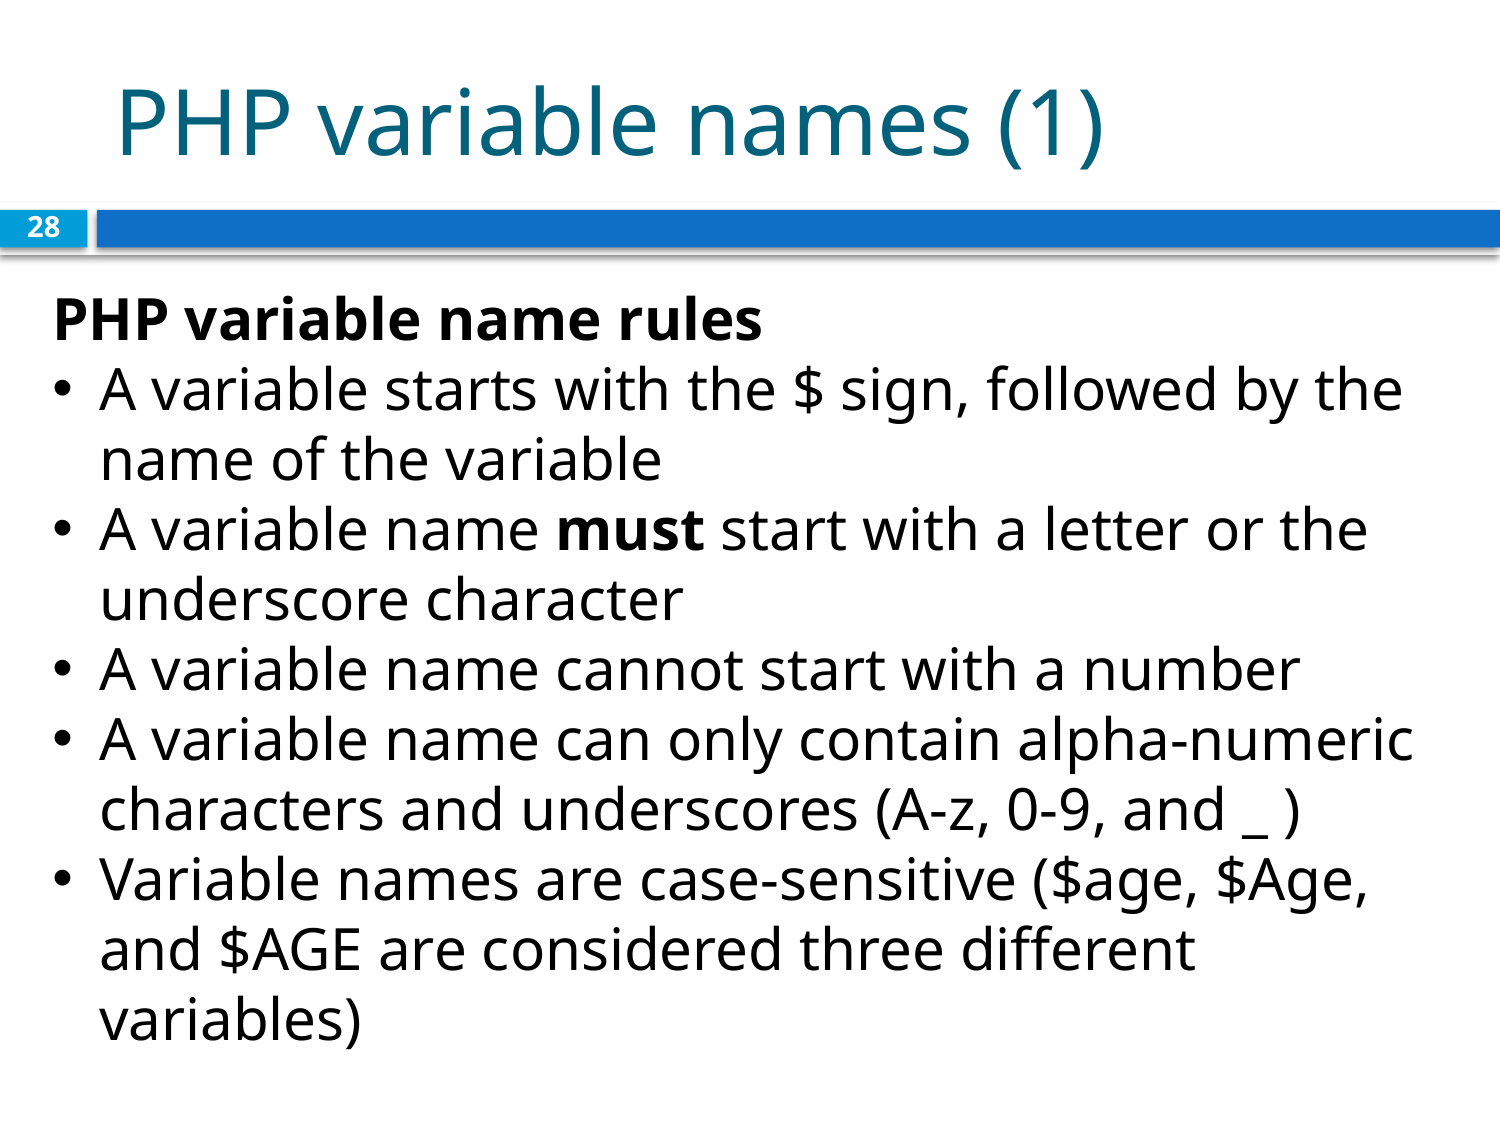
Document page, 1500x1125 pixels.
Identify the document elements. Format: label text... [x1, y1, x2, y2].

slide_number 28 [0, 208, 88, 249]
title PHP variable names (1) [99, 37, 1438, 201]
text_box PHP variable name rules A variable starts with the $ sign, followed by the name of the variable A variable name must start with a letter or the underscore character A variable name cannot start with a number A variable name can only contain alpha-numeric characters and underscores (A-z, 0-9, and _ ) Variable names are case-sensitive ($age, $Age, and $AGE are considered three different variables) [37, 275, 1438, 1060]
